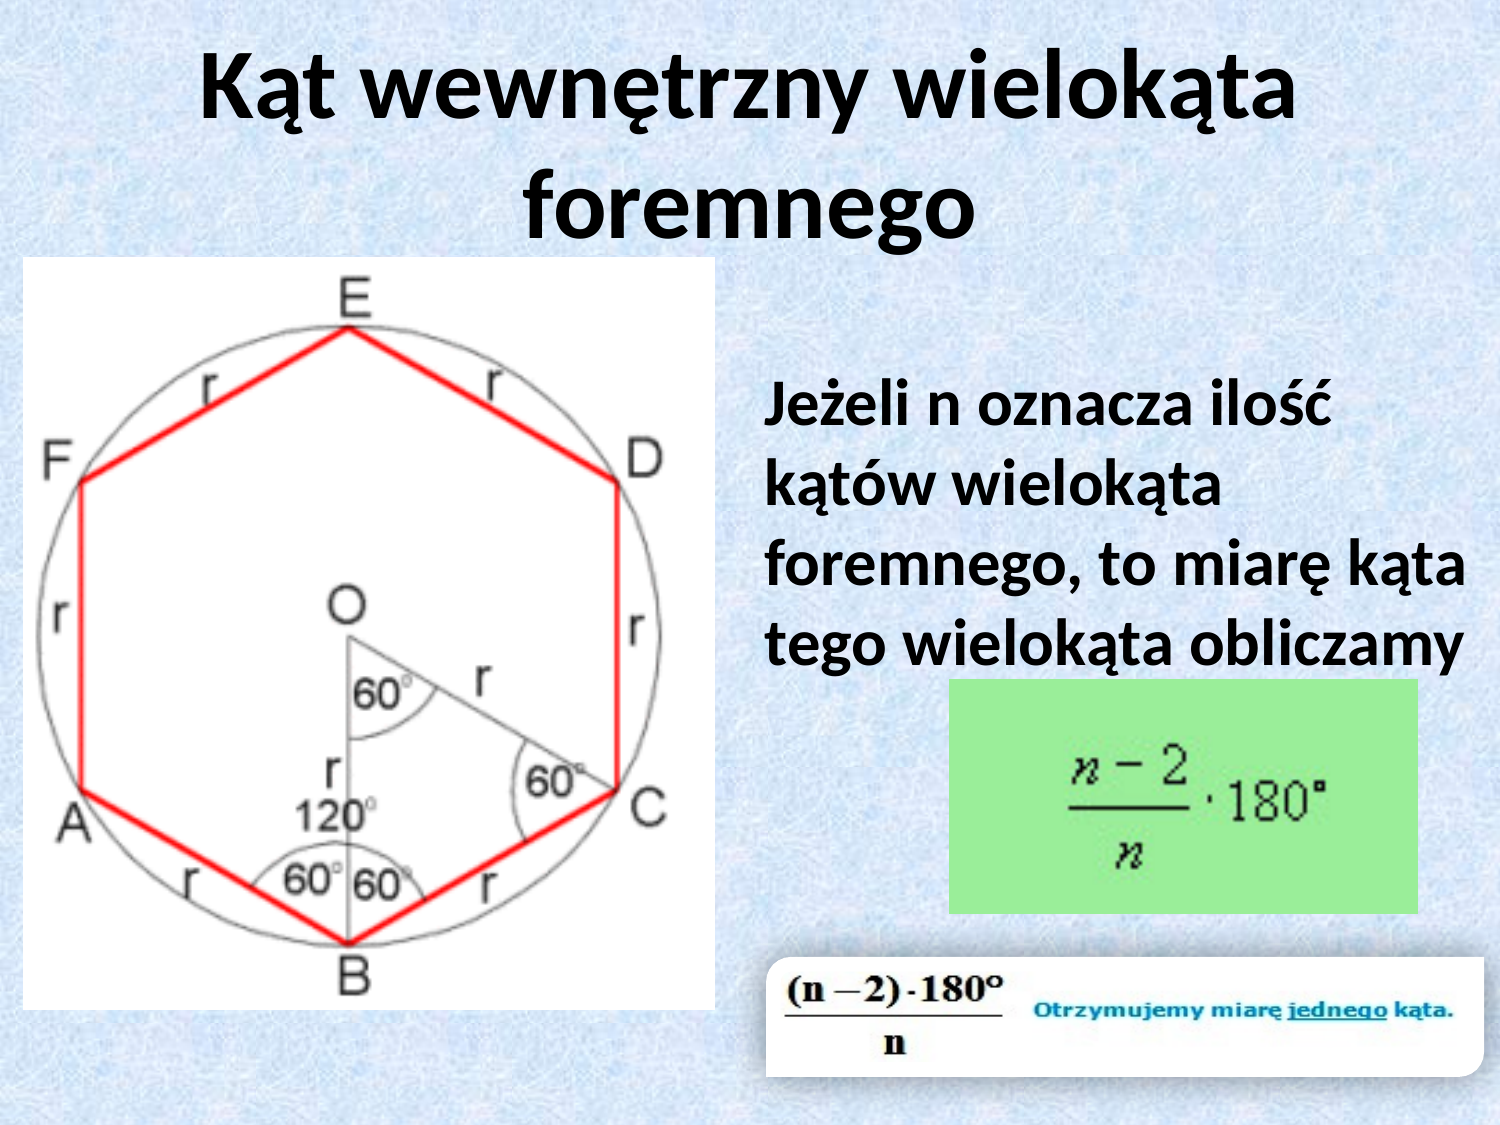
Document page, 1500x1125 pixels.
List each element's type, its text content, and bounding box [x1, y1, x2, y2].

text_box Jeżeli n oznacza ilość kątów wielokąta foremnego, to miarę kąta tego wielokąta obliczamy [749, 351, 1500, 777]
picture [0, 0, 1500, 1125]
title Kąt wewnętrzny wielokąta foremnego [75, 45, 1425, 233]
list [23, 257, 716, 1011]
